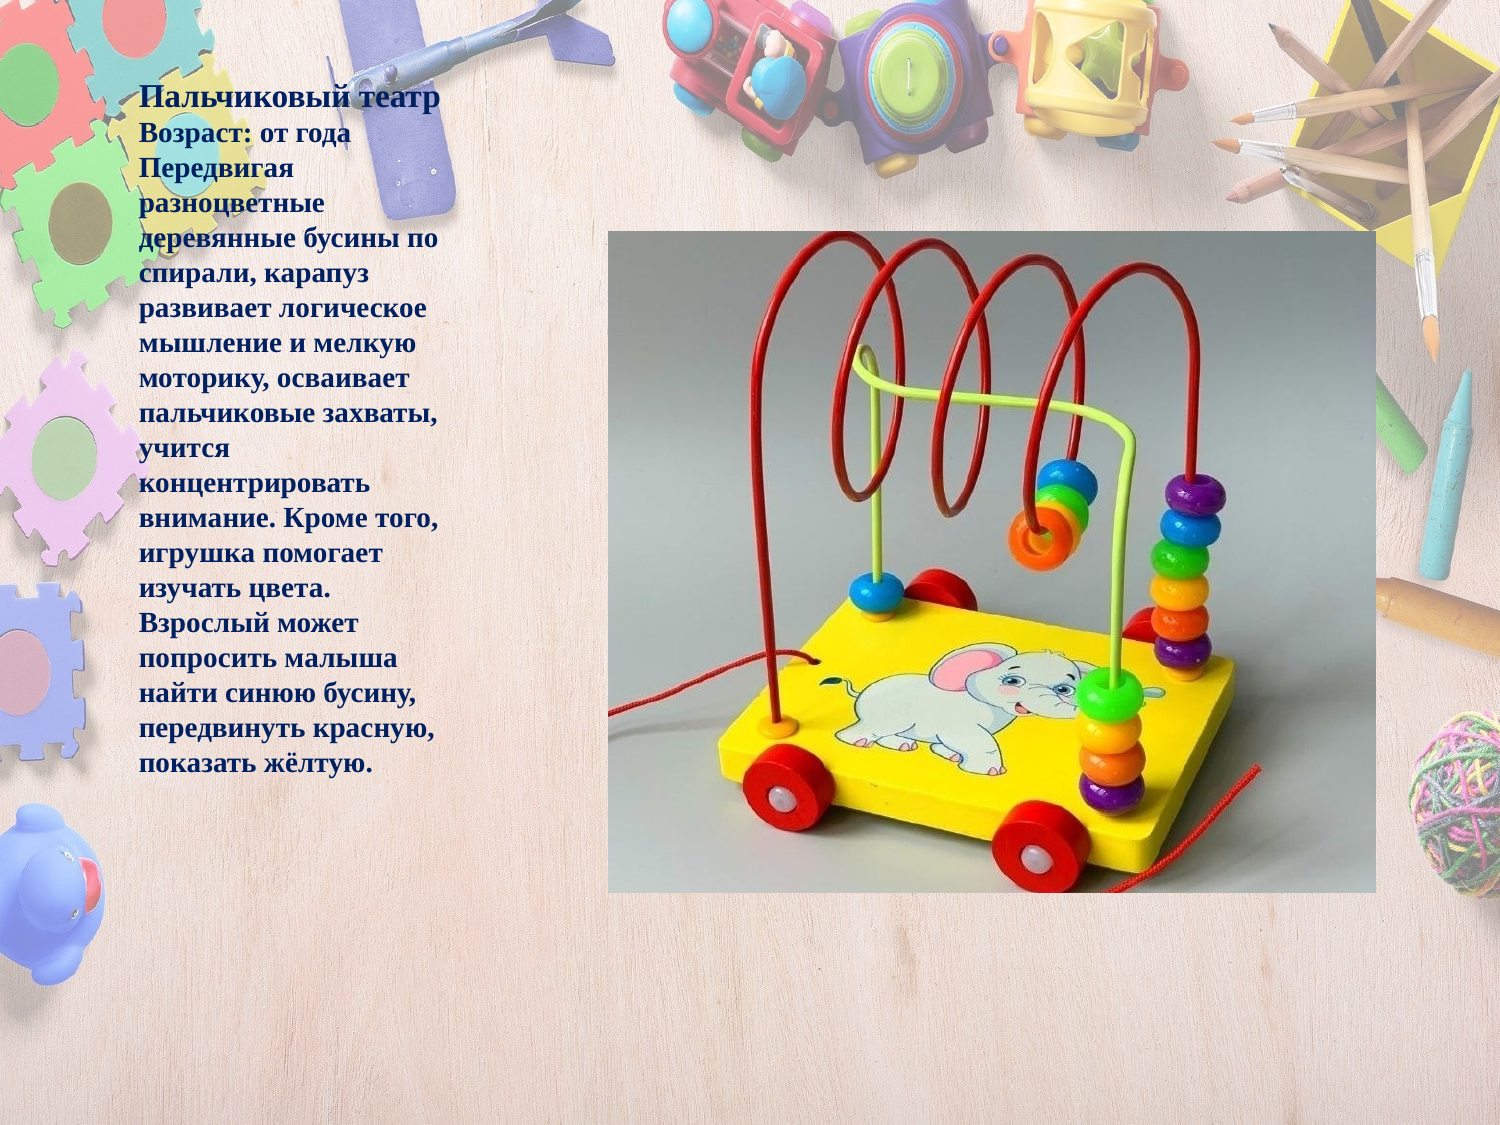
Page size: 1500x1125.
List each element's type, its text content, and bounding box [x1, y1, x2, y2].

picture [608, 231, 1377, 894]
text_box Пальчиковый театр Возраст: от года Передвигая разноцветные деревянные бусины по спирали, карапуз развивает логическое мышление и мелкую моторику, осваивает пальчиковые захваты, учится концентрировать внимание. Кроме того, игрушка помогает изучать цвета. Взрослый может попросить малыша найти синюю бусину, передвинуть красную, показать жёлтую. [123, 66, 479, 826]
